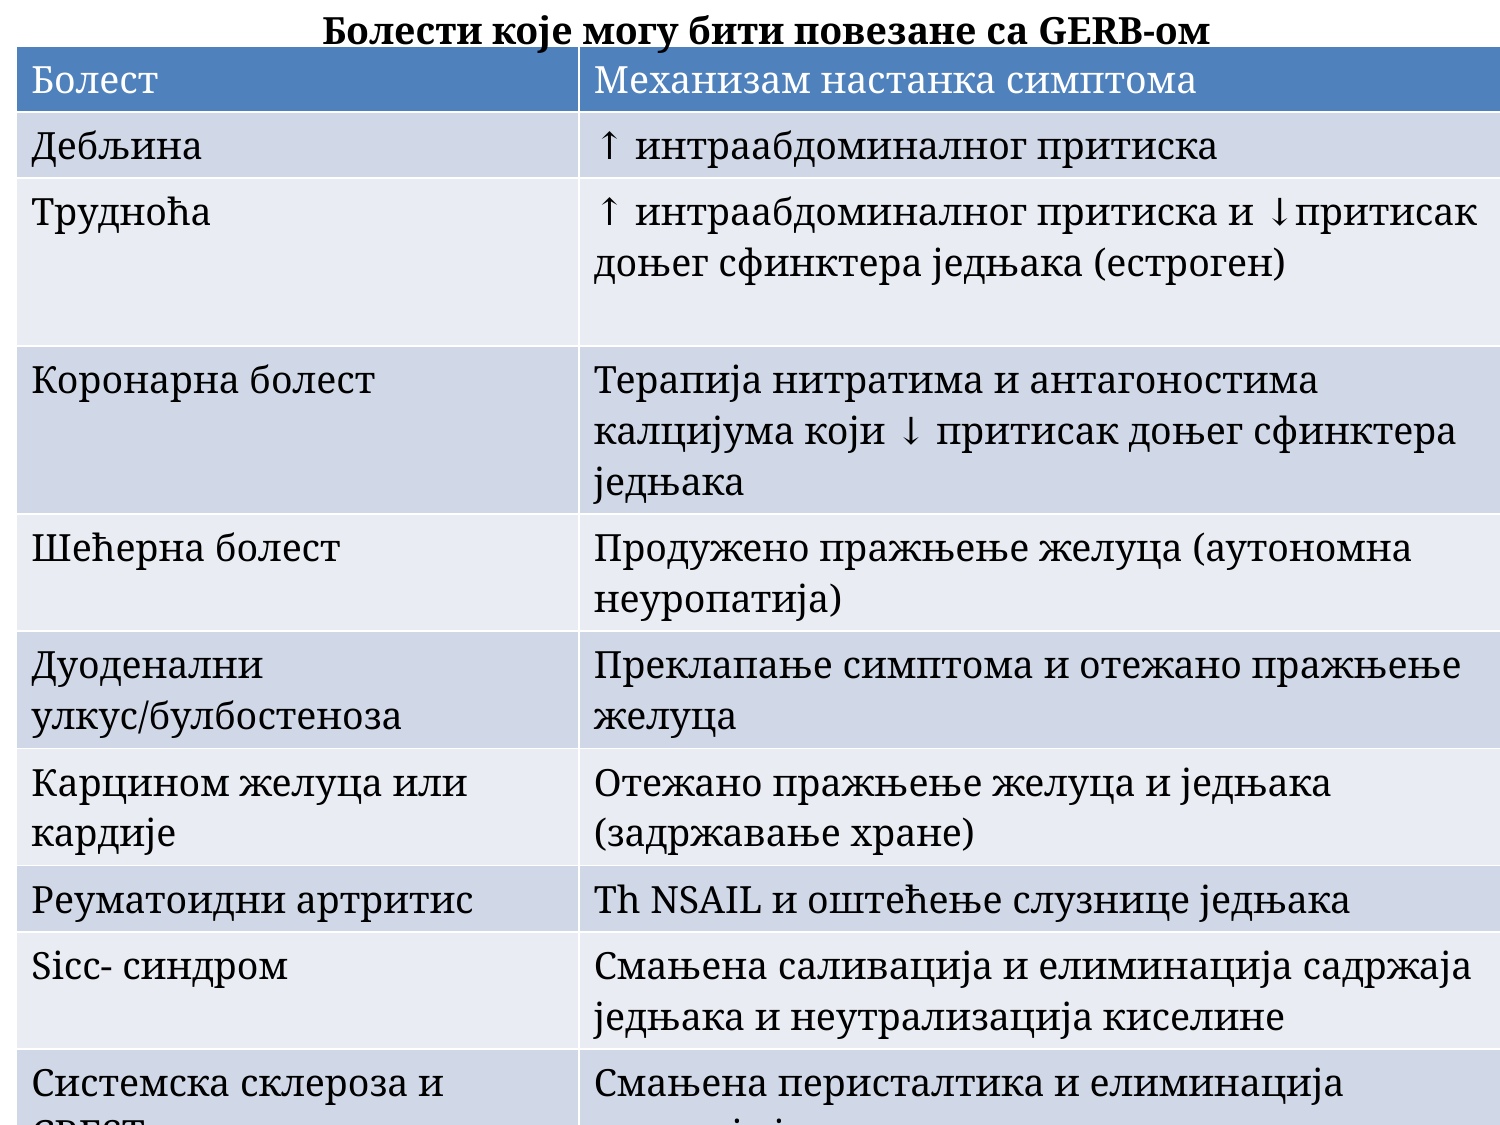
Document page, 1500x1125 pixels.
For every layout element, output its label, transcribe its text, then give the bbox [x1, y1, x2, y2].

table_cell Системска склероза и CREST синдром [17, 1050, 578, 1125]
table_cell Th NSAIL и оштећење слузнице једњака [580, 866, 1500, 931]
table_cell Шећерна болест [17, 515, 578, 630]
table_cell Трудноћа [17, 179, 578, 345]
table_cell Sicc- синдром [17, 933, 578, 1048]
table_cell Смањена перисталтика и елиминација садржаја једњака [580, 1050, 1500, 1125]
table_header Механизам настанка симптома [580, 60, 1500, 111]
table_cell Преклапање симптома и отежано пражњење желуца [580, 632, 1500, 748]
table_cell Отежано пражњење желуца и једњака (задржавање хране) [580, 749, 1500, 865]
text_box Болести које могу бити повезане са GERB-ом [32, 0, 1500, 60]
table_cell Терапија нитратима и антагоностима калцијума који ↓ притисак доњег сфинктера једњака [580, 347, 1500, 513]
table_cell Коронарна болест [17, 347, 578, 513]
table_cell ↑ интраабдоминалног притиска и ↓притисак доњег сфинктера једњака (естроген) [580, 179, 1500, 345]
table_cell Смањена саливација и елиминација садржаја једњака и неутрализација киселине [580, 933, 1500, 1048]
table_cell Продужено пражњење желуца (аутономна неуропатија) [580, 515, 1500, 630]
table_cell Реуматоидни артритис [17, 866, 578, 931]
table_header Болест [17, 47, 578, 111]
table_cell Дебљина [17, 113, 578, 177]
table_cell Карцином желуца или кардије [17, 749, 578, 865]
table_cell Дуоденални улкус/булбостеноза [17, 632, 578, 748]
table_cell ↑ интраабдоминалног притиска [580, 113, 1500, 177]
